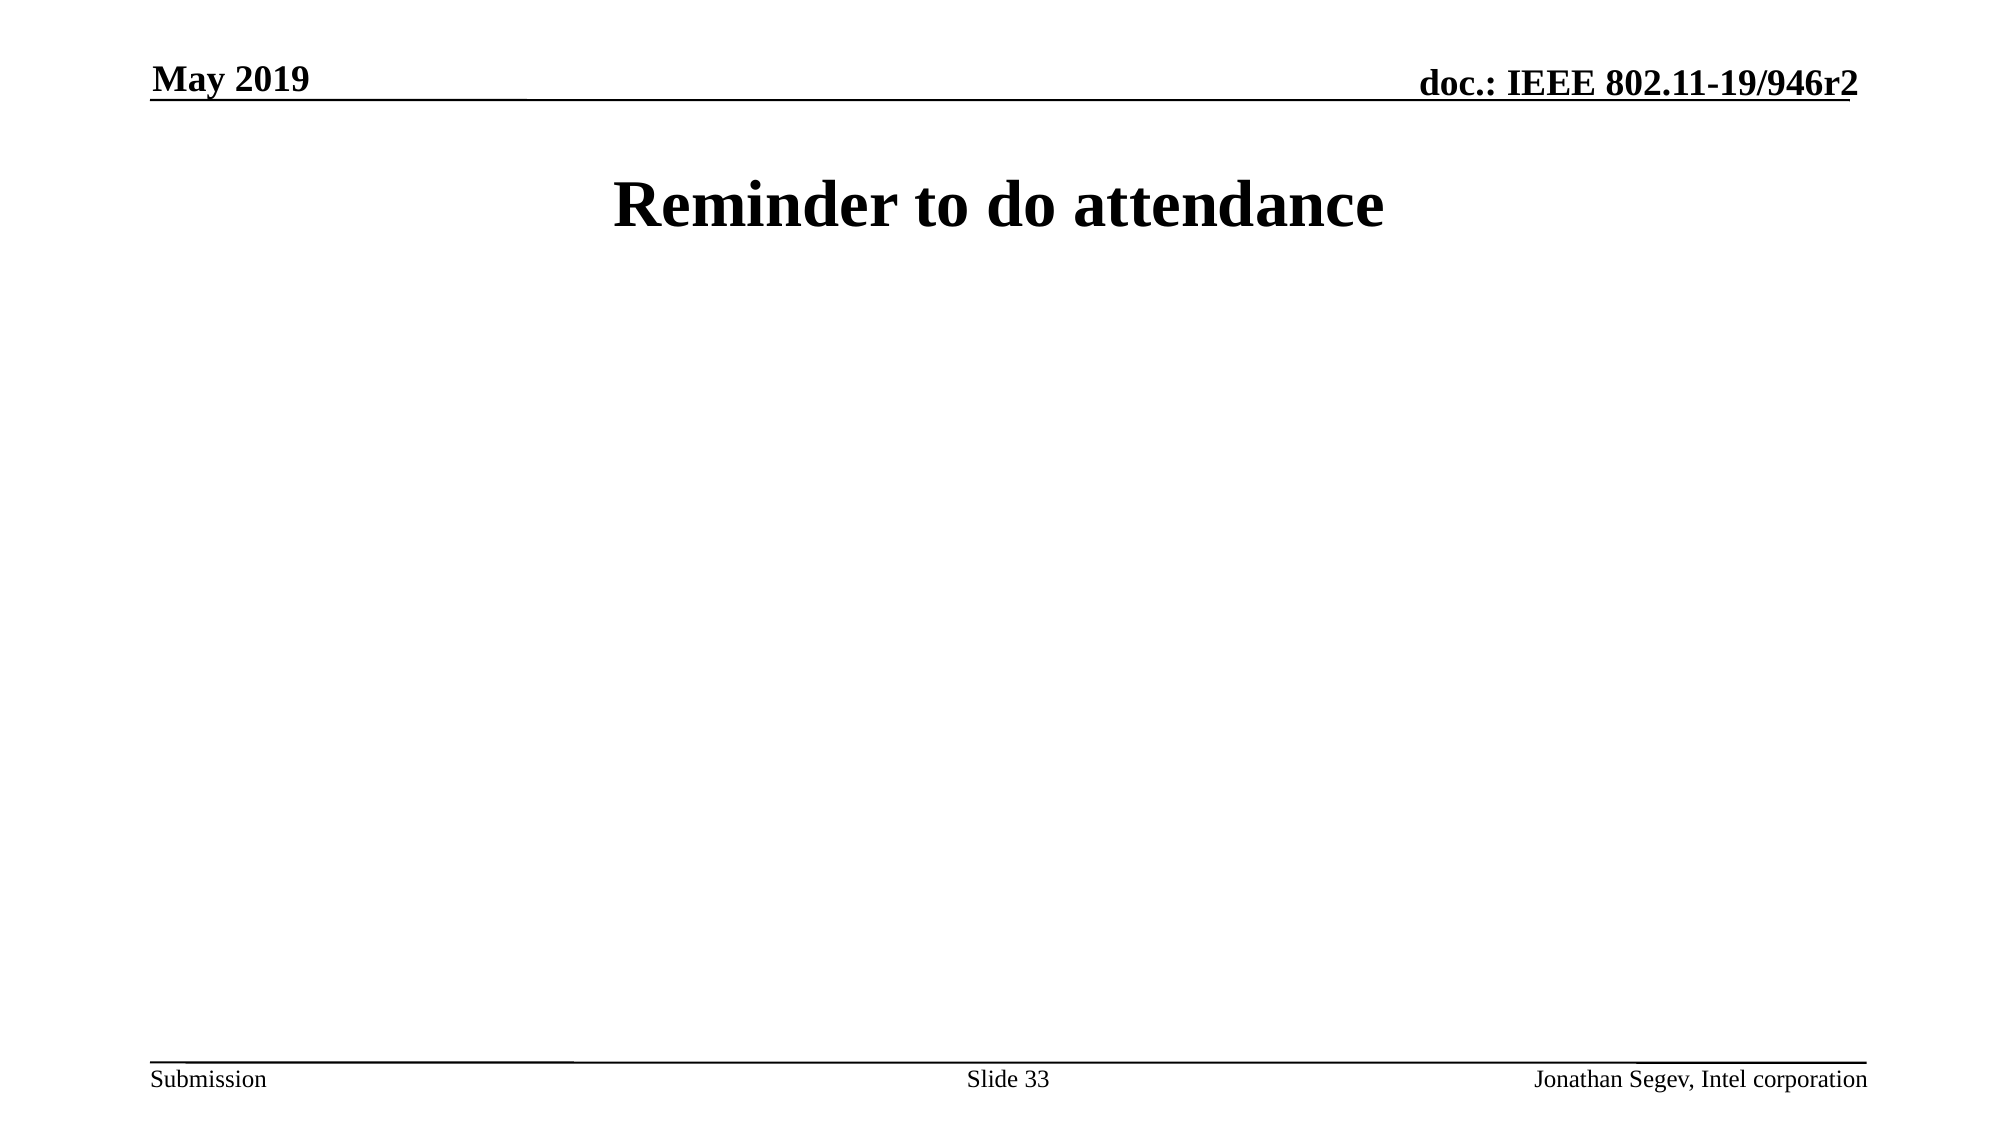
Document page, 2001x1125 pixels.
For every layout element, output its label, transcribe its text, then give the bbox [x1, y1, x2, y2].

slide_number Slide 33 [950, 1061, 1067, 1123]
title Reminder to do attendance [149, 112, 1850, 288]
footer Jonathan Segev, Intel corporation [1171, 1061, 1869, 1093]
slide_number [152, 54, 563, 100]
